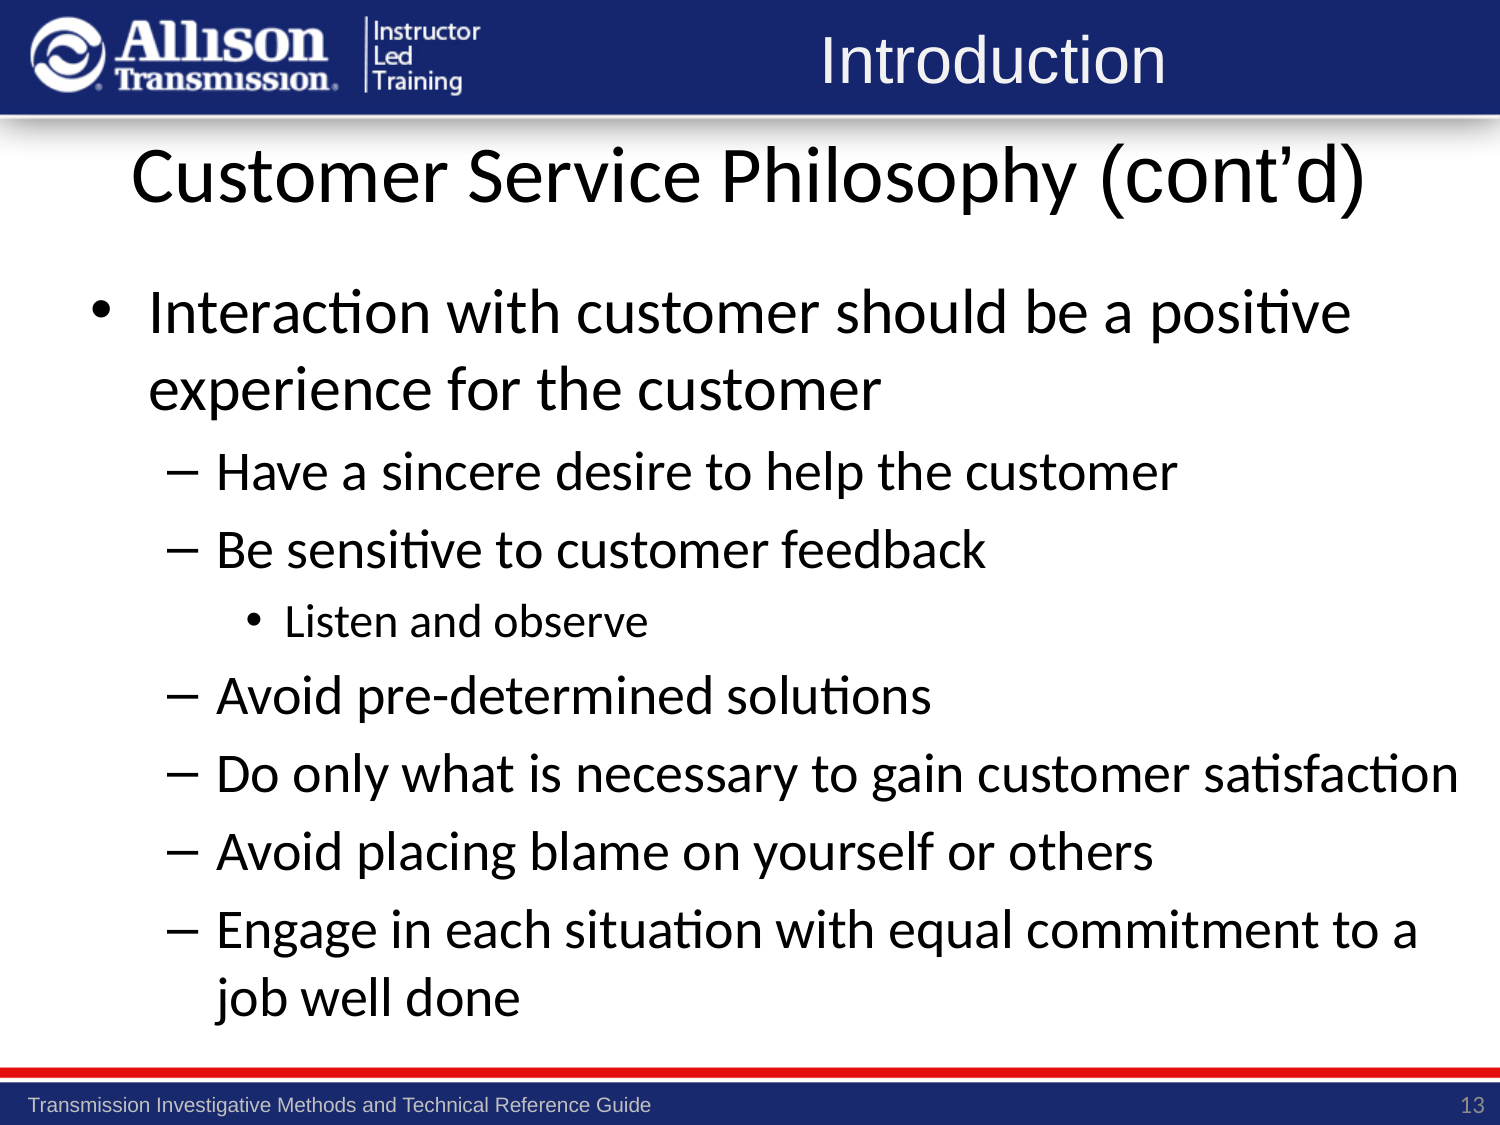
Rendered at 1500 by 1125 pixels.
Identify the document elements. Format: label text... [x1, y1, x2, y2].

title Customer Service Philosophy (cont’d) [75, 76, 1425, 262]
slide_number 13 [1149, 1074, 1500, 1125]
list Interaction with customer should be a positive experience for the customer Have a sincere desire to help the customer Be sensitive to customer feedback Listen and observe Avoid pre-determined solutions Do only what is necessary to gain customer satisfaction Avoid placing blame on yourself or others Engage in each situation with equal commitment to a job well done [75, 262, 1477, 1060]
picture [0, 0, 1500, 1125]
